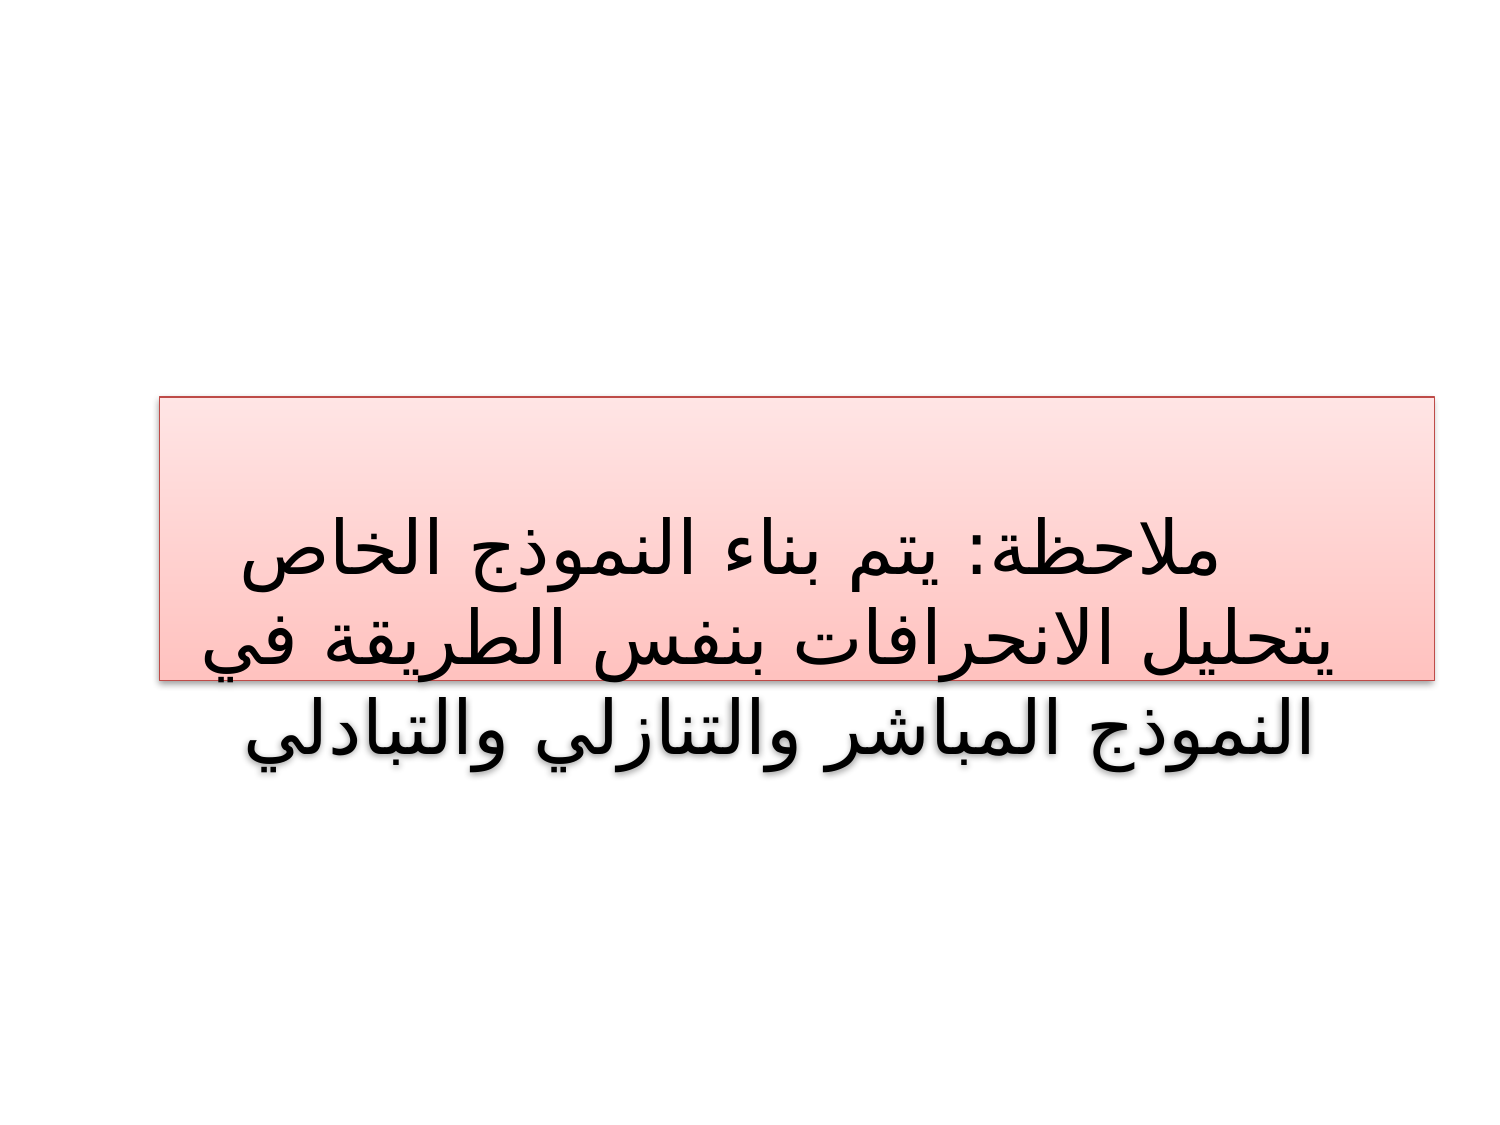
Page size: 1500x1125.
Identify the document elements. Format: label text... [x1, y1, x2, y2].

text_box ملاحظة: يتم بناء النموذج الخاص يتحليل الانحرافات بنفس الطريقة في النموذج المباشر والتنازلي والتبادلي [159, 396, 1435, 681]
